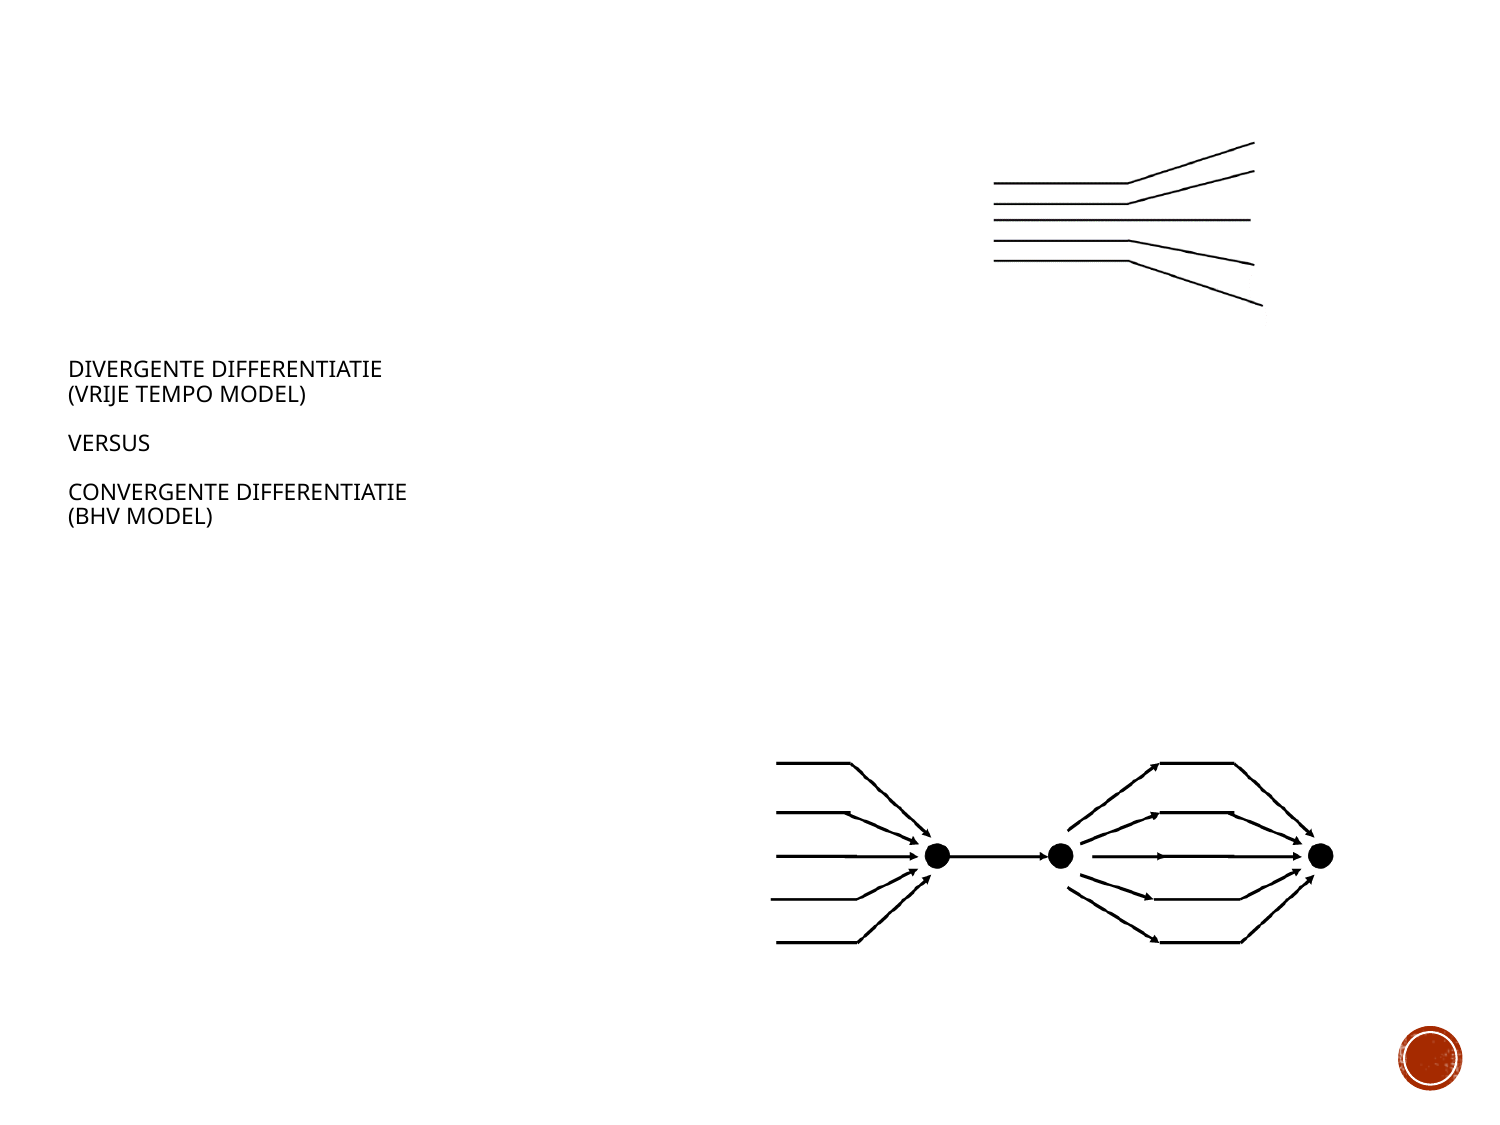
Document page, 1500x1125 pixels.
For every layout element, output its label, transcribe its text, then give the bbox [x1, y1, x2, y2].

title Divergente differentiatie (Vrije tempo model) versus Convergente differentiatie (BHV model) [53, 349, 1404, 538]
picture [761, 727, 1337, 1030]
picture [986, 125, 1281, 327]
